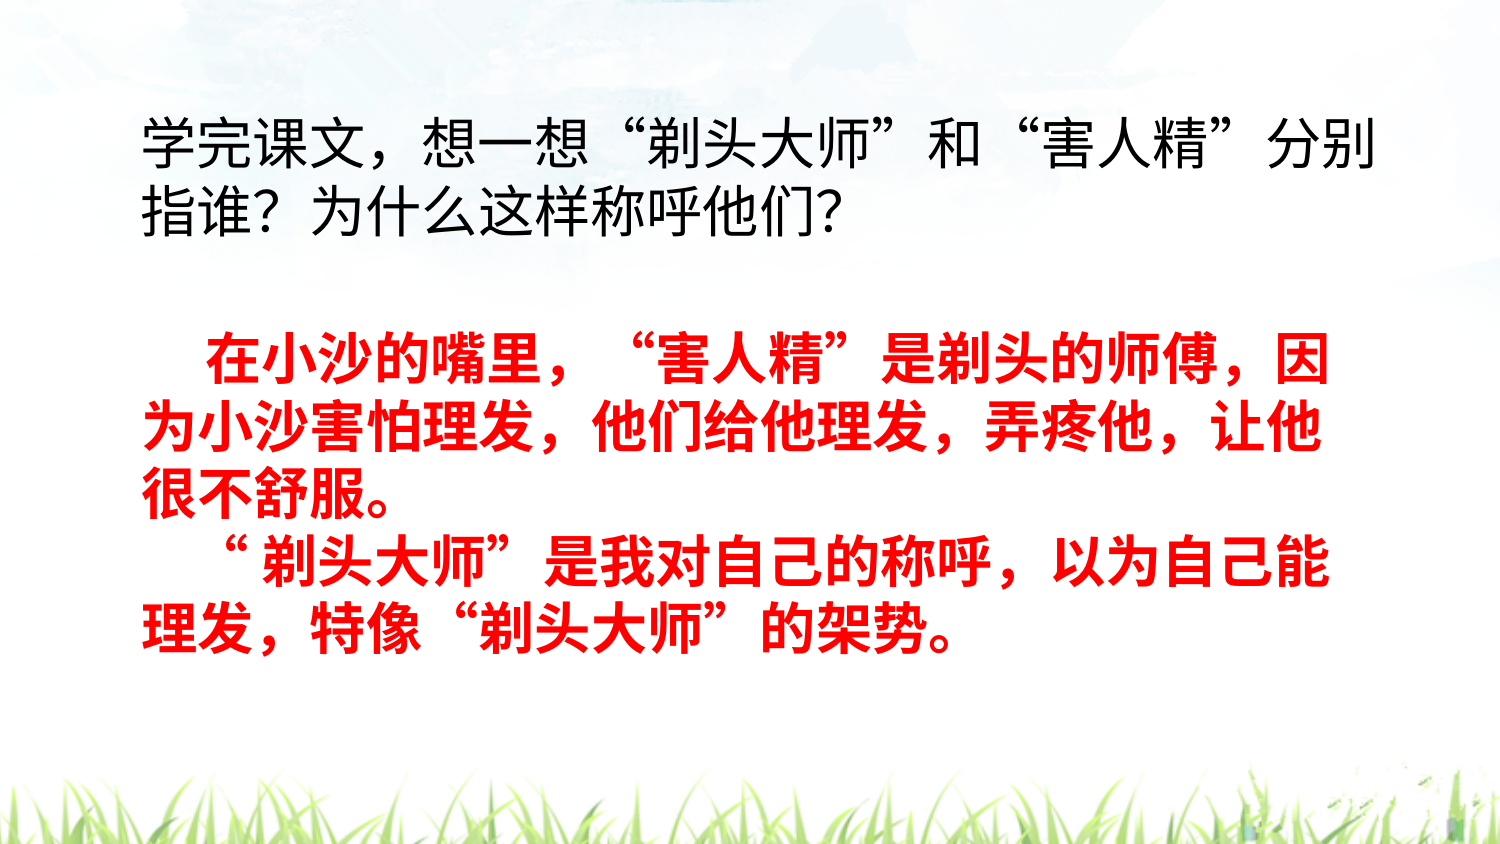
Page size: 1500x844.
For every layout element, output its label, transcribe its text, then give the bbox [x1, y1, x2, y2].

text_box 在小沙的嘴里，“害人精”是剃头的师傅，因为小沙害怕理发，他们给他理发，弄疼他，让他很不舒服。 “剃头大师”是我对自己的称呼，以为自己能理发，特像“剃头大师”的架势。 [129, 317, 1359, 667]
picture [0, 0, 1500, 844]
text_box 学完课文，想一想“剃头大师”和“害人精”分别指谁？为什么这样称呼他们？ [129, 102, 1423, 250]
